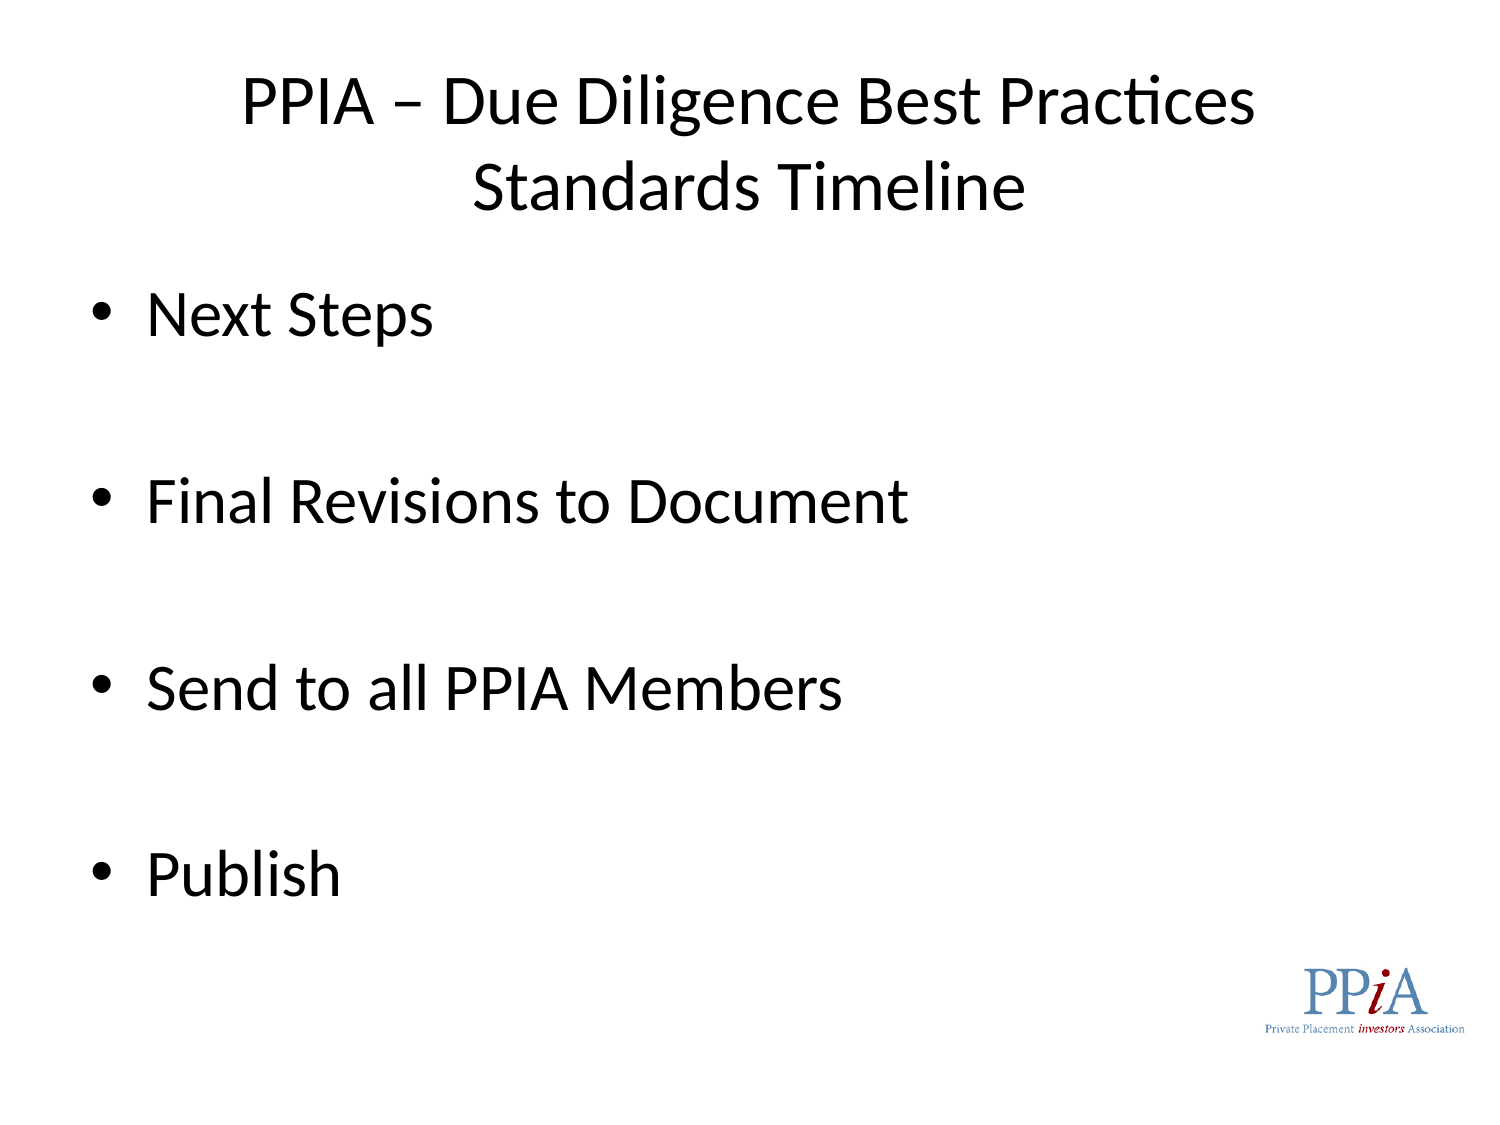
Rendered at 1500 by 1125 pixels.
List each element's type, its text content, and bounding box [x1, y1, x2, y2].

list Next Steps Final Revisions to Document Send to all PPIA Members Publish [75, 262, 1425, 1005]
title PPIA – Due Diligence Best Practices Standards Timeline [75, 45, 1425, 233]
picture [1260, 964, 1476, 1038]
